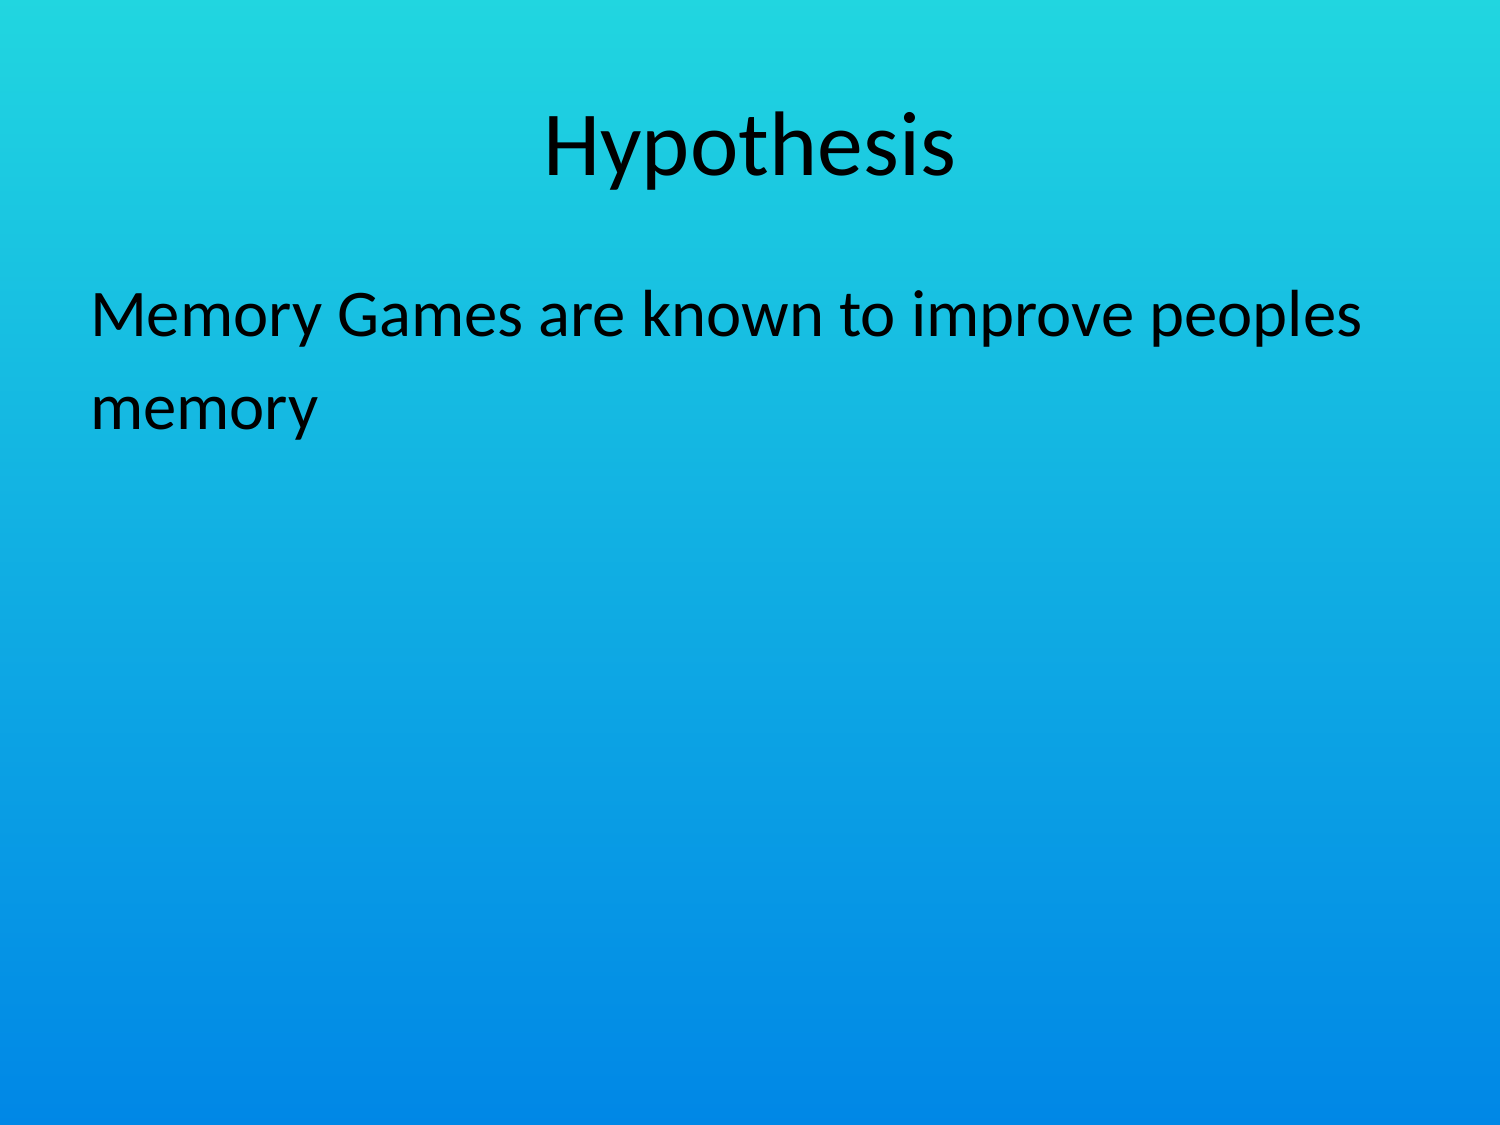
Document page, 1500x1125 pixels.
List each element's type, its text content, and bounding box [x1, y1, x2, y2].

list Memory Games are known to improve peoples memory [75, 262, 1425, 1005]
title Hypothesis [75, 45, 1425, 233]
